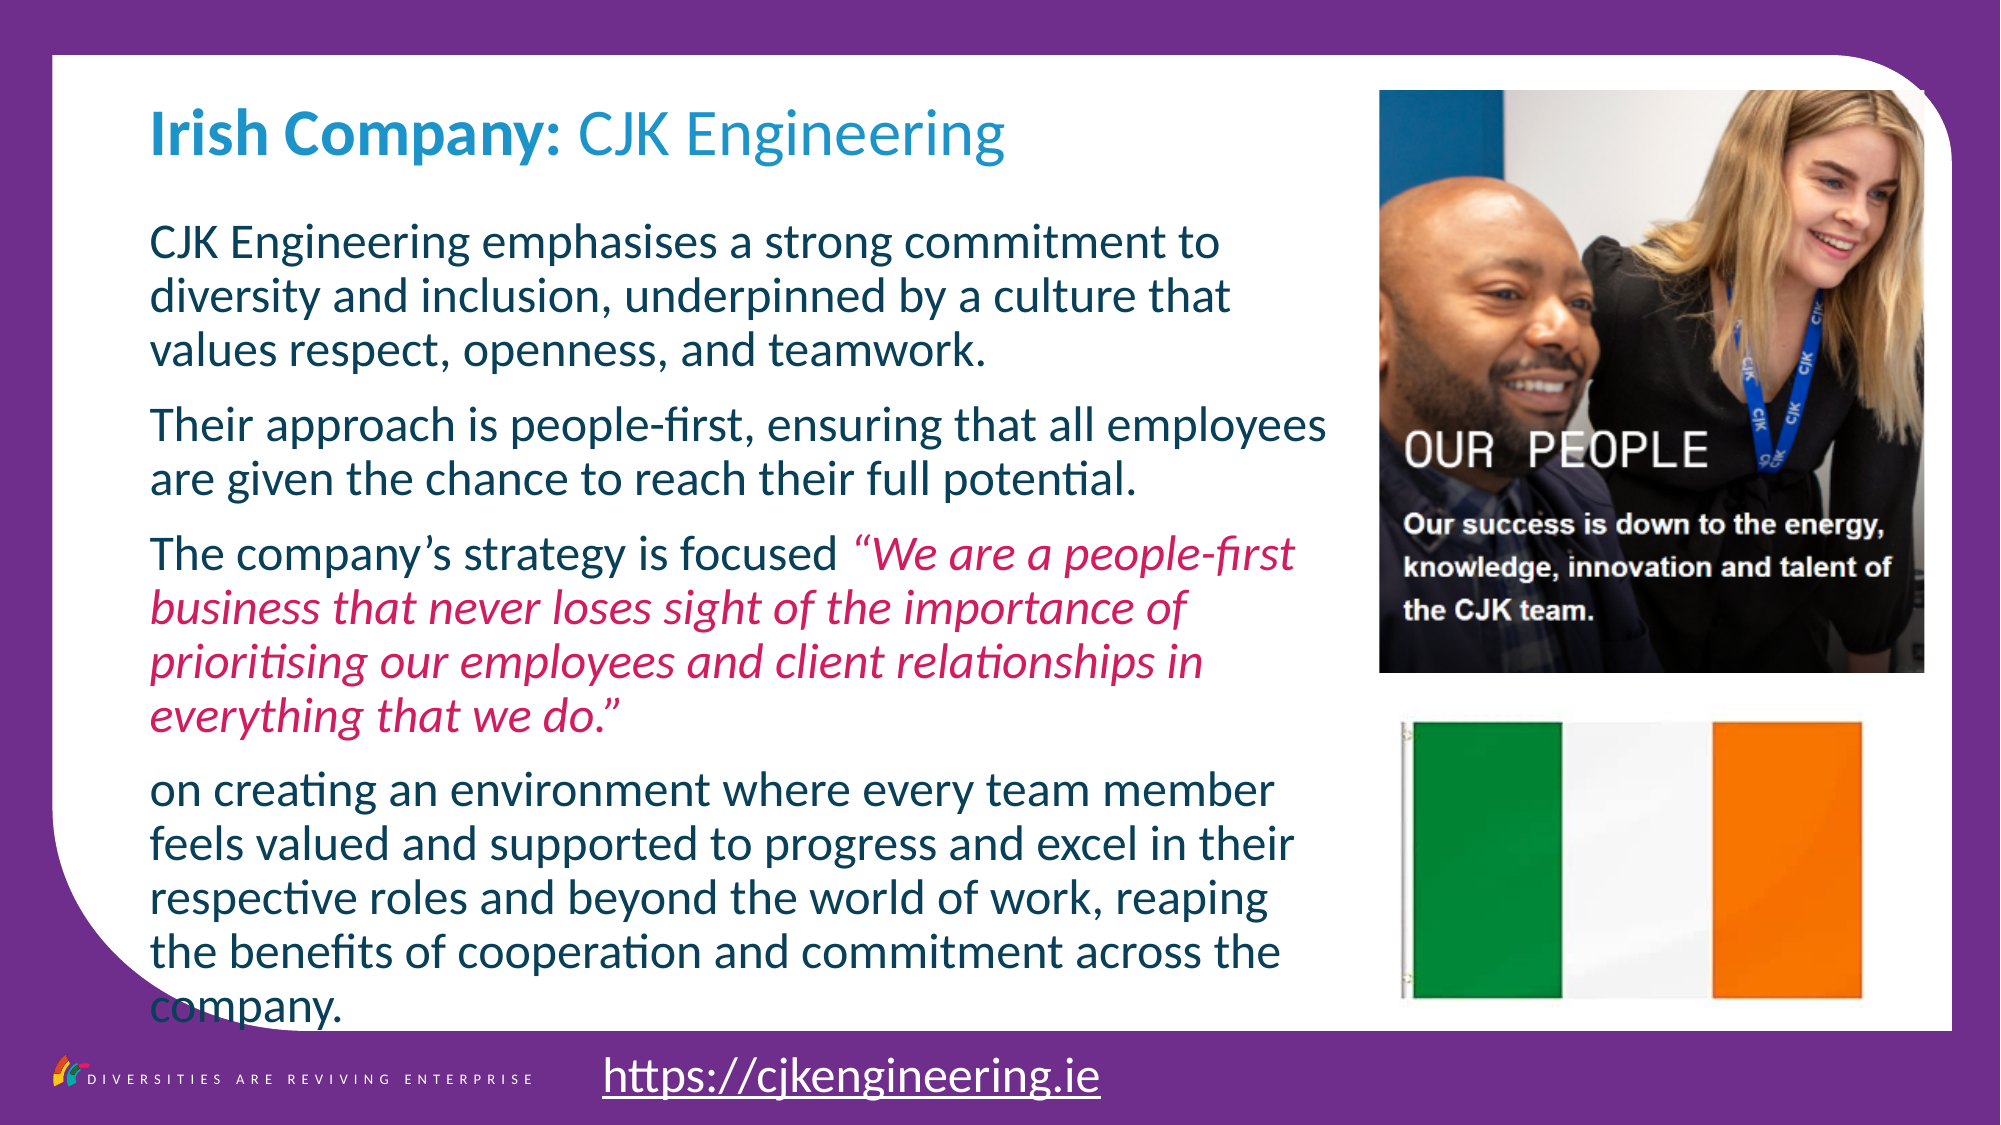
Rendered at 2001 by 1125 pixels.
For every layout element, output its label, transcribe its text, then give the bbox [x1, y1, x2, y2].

picture [1379, 90, 1925, 673]
list CJK Engineering emphasises a strong commitment to diversity and inclusion, underpinned by a culture that values respect, openness, and teamwork. Their approach is people-first, ensuring that all employees are given the chance to reach their full potential. The company’s strategy is focused “We are a people-first business that never loses sight of the importance of prioritising our employees and client relationships in everything that we do.” on creating an environment where every team member feels valued and supported to progress and excel in their respective roles and beyond the world of work, reaping the benefits of cooperation and commitment across the company. [134, 223, 1363, 840]
text_box https://cjkengineering.ie [587, 1034, 1588, 1110]
list Irish Company: CJK Engineering [134, 90, 1379, 223]
picture [1399, 704, 1866, 1018]
